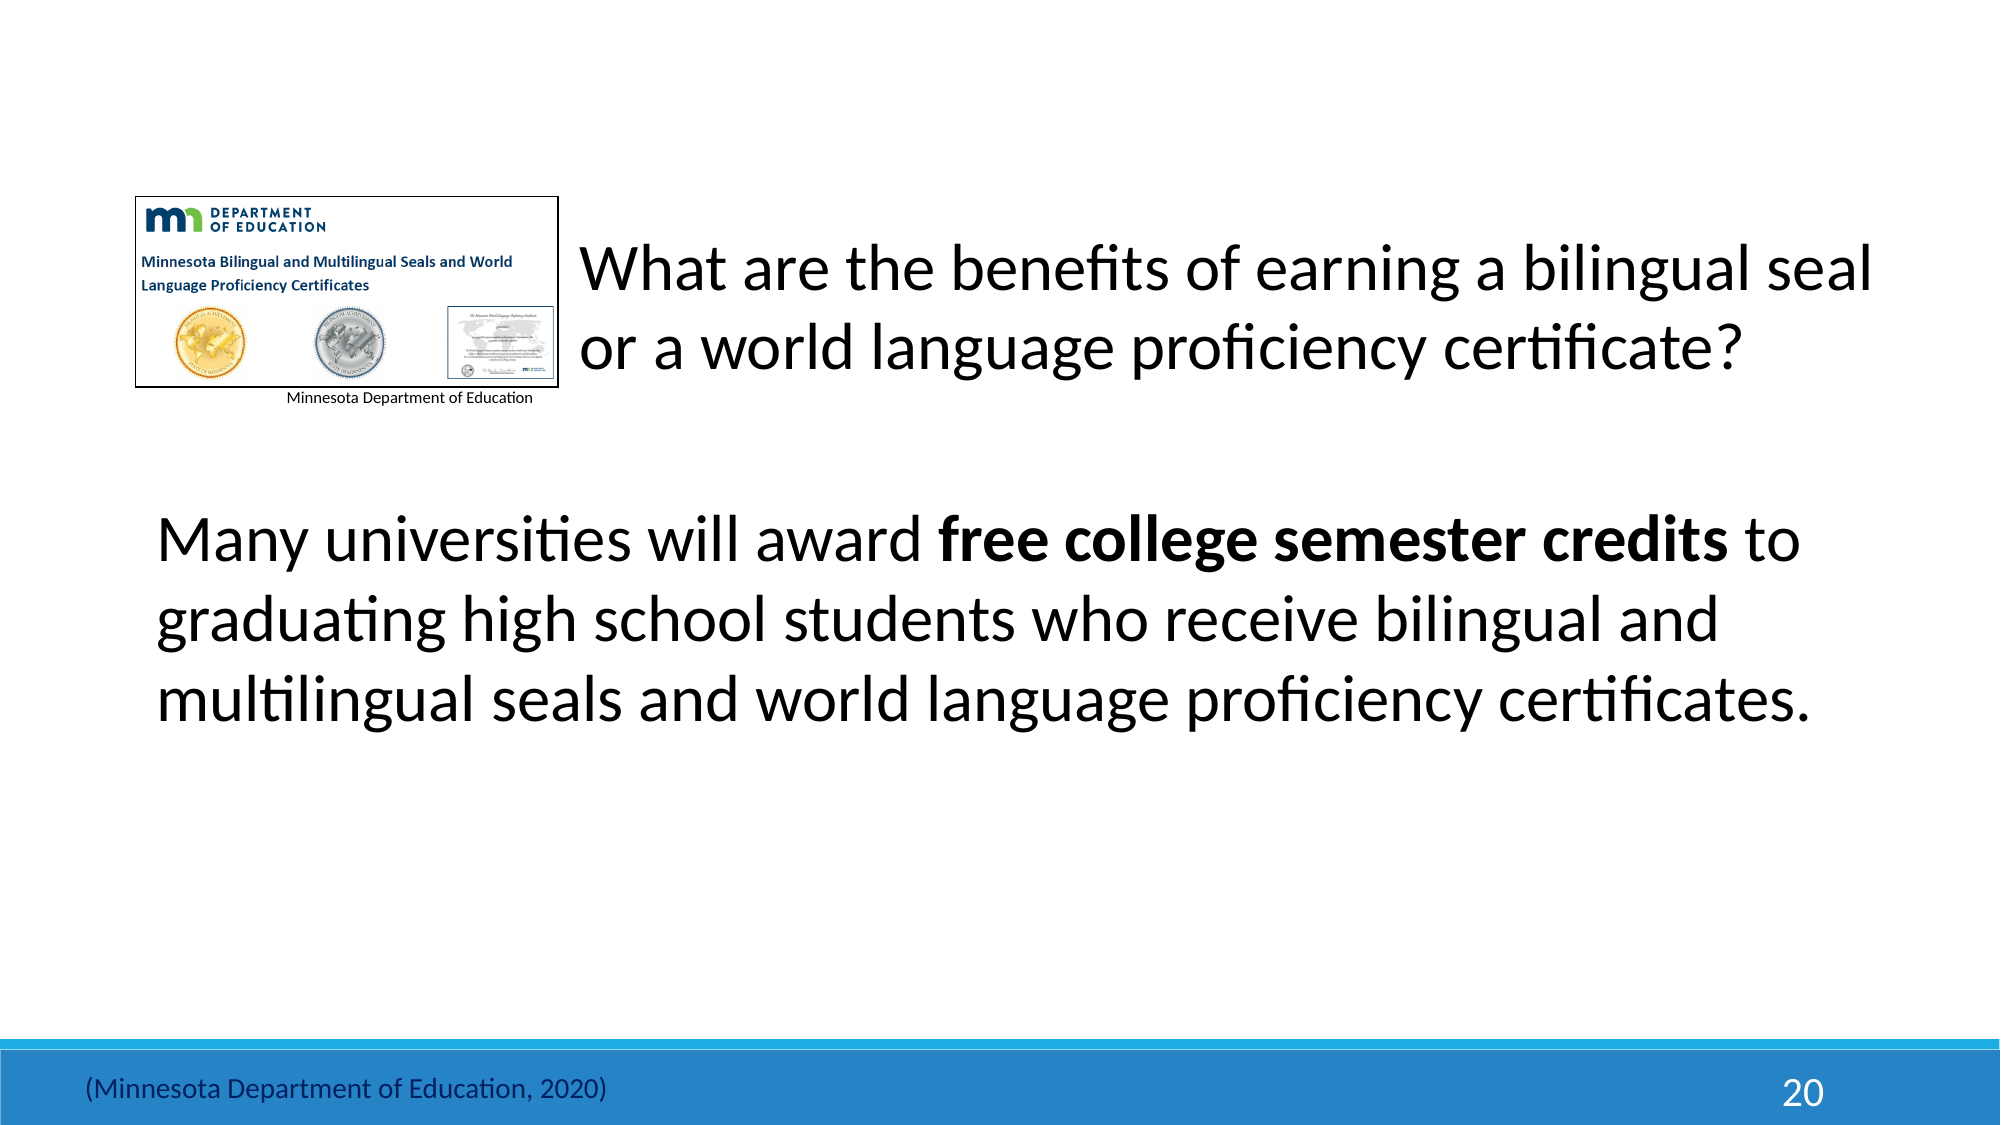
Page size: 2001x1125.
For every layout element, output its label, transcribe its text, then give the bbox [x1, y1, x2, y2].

text_box What are the benefits of earning a bilingual seal or a world language proficiency certificate? [566, 215, 1890, 391]
text_box (Minnesota Department of Education, 2020) [70, 1062, 623, 1113]
text_box Many universities will award free college semester credits to graduating high school students who receive bilingual and multilingual seals and world language proficiency certificates. [66, 487, 1850, 822]
slide_number 20 [1624, 1059, 1840, 1120]
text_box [135, 196, 558, 416]
